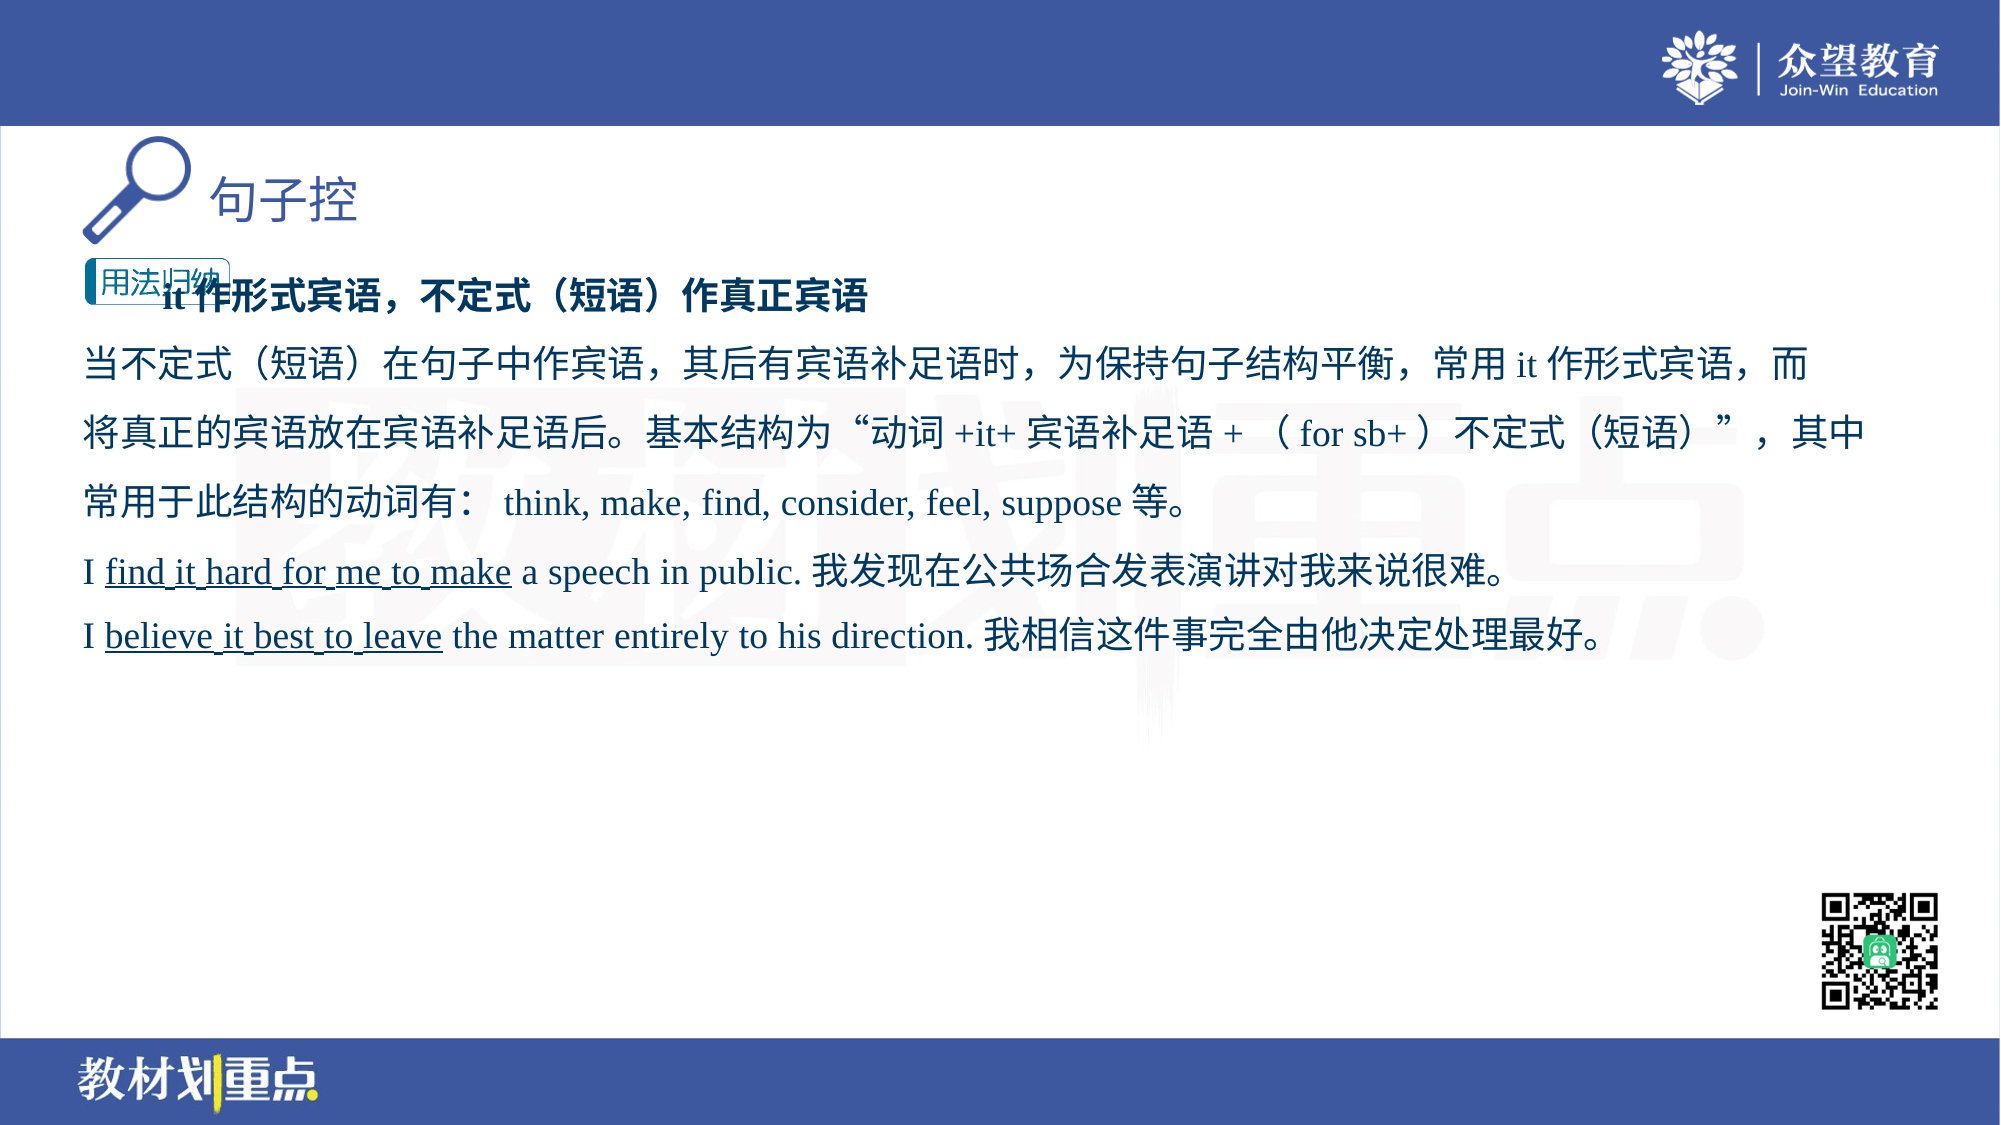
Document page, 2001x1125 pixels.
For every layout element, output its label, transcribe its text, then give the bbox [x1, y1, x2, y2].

picture [0, 0, 2000, 1125]
text_box it作形式宾语，不定式（短语）作真正宾语 当不定式（短语）在句子中作宾语，其后有宾语补足语时，为保持句子结构平衡，常用it作形式宾语，而 将真正的宾语放在宾语补足语后。基本结构为“动词+it+宾语补足语+（for sb+）不定式（短语）”，其中 常用于此结构的动词有：think, make, find, consider, feel, suppose等。 I find it hard for me to make a speech in public.我发现在公共场合发表演讲对我来说很难。 I believe it best to leave the matter entirely to his direction.我相信这件事完全由他决定处理最好。 [82, 247, 1817, 650]
